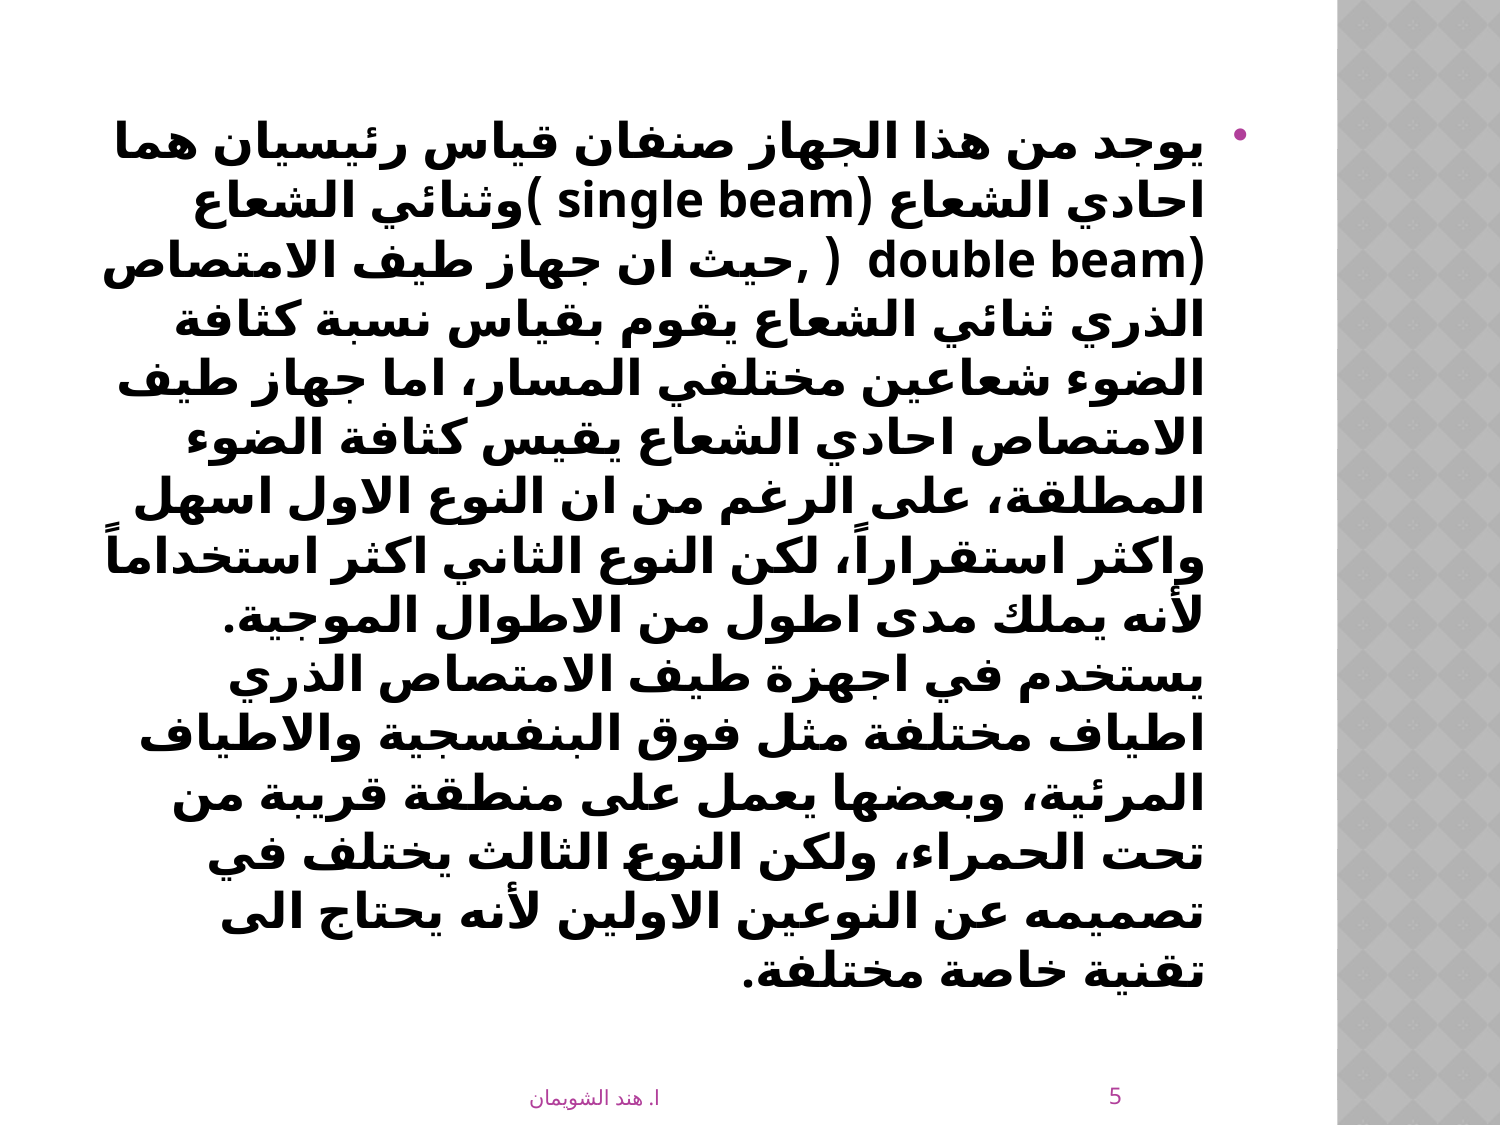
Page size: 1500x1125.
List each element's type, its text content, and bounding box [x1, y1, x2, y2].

slide_number 5 [1025, 1075, 1122, 1113]
list يوجد من هذا الجهاز صنفان قياس رئيسيان هما احادي الشعاع (single beam )وثنائي الشعاع (double beam ( ,حيث ان جهاز طيف الامتصاص الذري ثنائي الشعاع يقوم بقياس نسبة كثافة الضوء شعاعين مختلفي المسار، اما جهاز طيف الامتصاص احادي الشعاع يقيس كثافة الضوء المطلقة، على الرغم من ان النوع الاول اسهل واكثر استقراراً، لكن النوع الثاني اكثر استخداماً لأنه يملك مدى اطول من الاطوال الموجية. يستخدم في اجهزة طيف الامتصاص الذري اطياف مختلفة مثل فوق البنفسجية والاطياف المرئية، وبعضها يعمل على منطقة قريبة من تحت الحمراء، ولكن النوع الثالث يختلف في تصميمه عن النوعين الاولين لأنه يحتاج الى تقنية خاصة مختلفة. [75, 101, 1263, 1059]
footer ا. هند الشويمان [75, 1075, 675, 1114]
